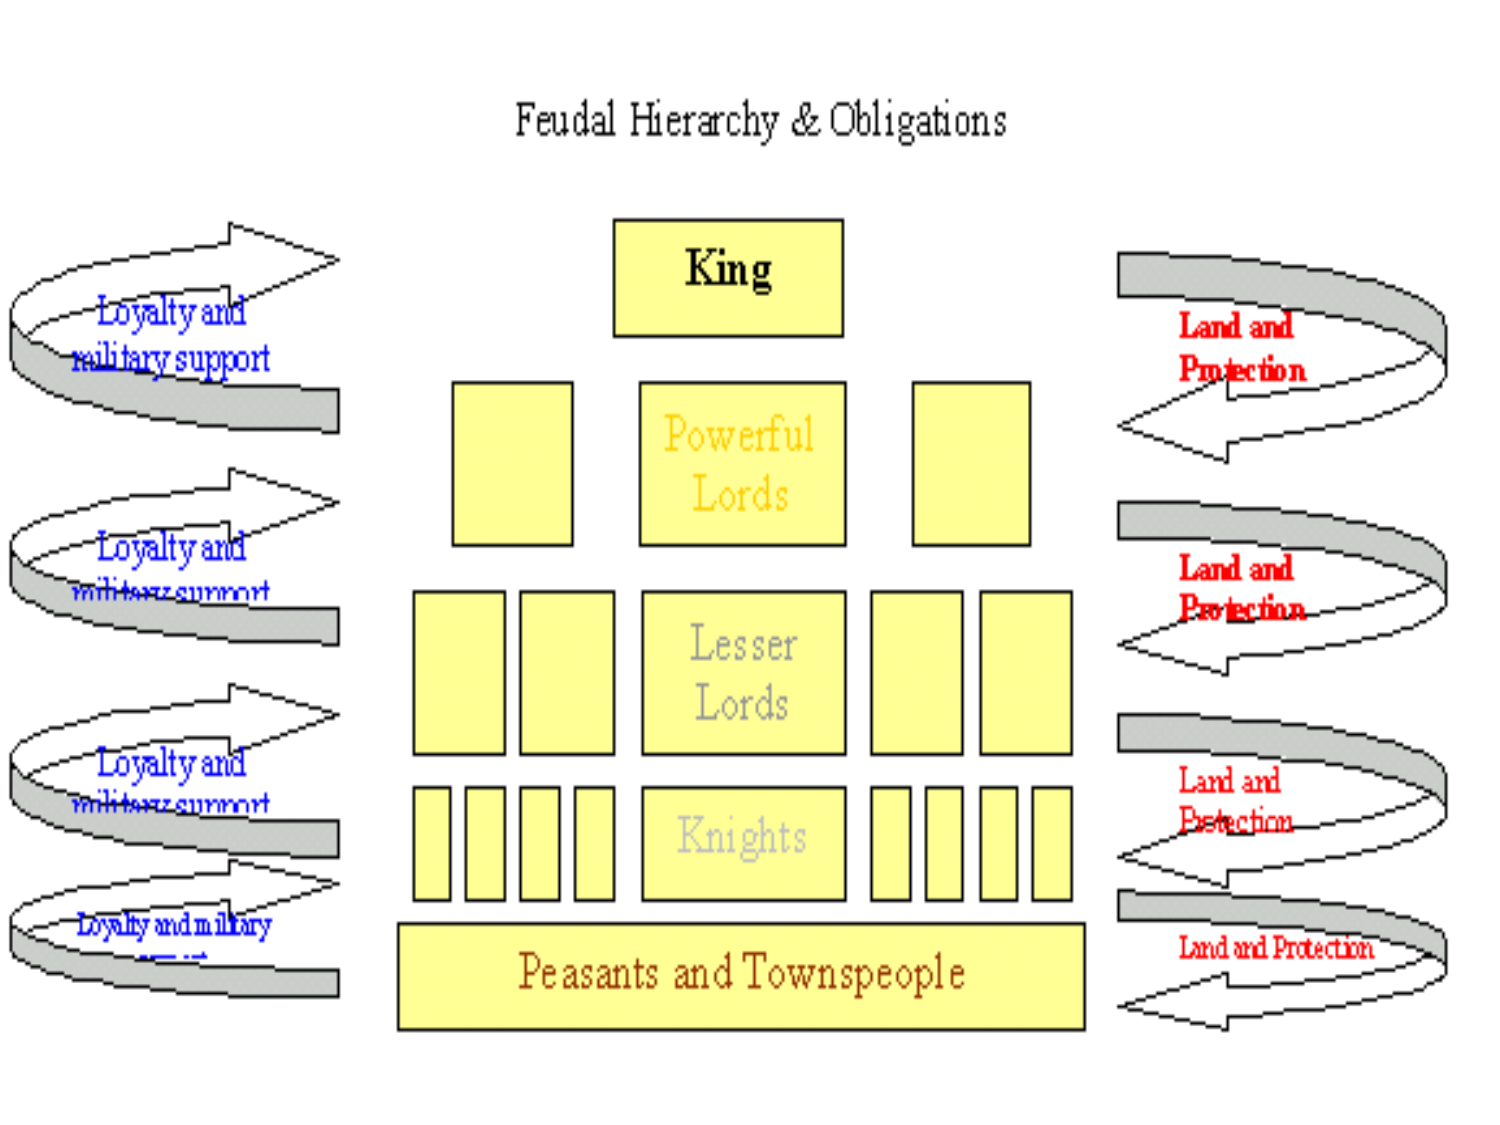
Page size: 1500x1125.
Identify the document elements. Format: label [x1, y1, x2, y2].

picture [0, 77, 1456, 1047]
